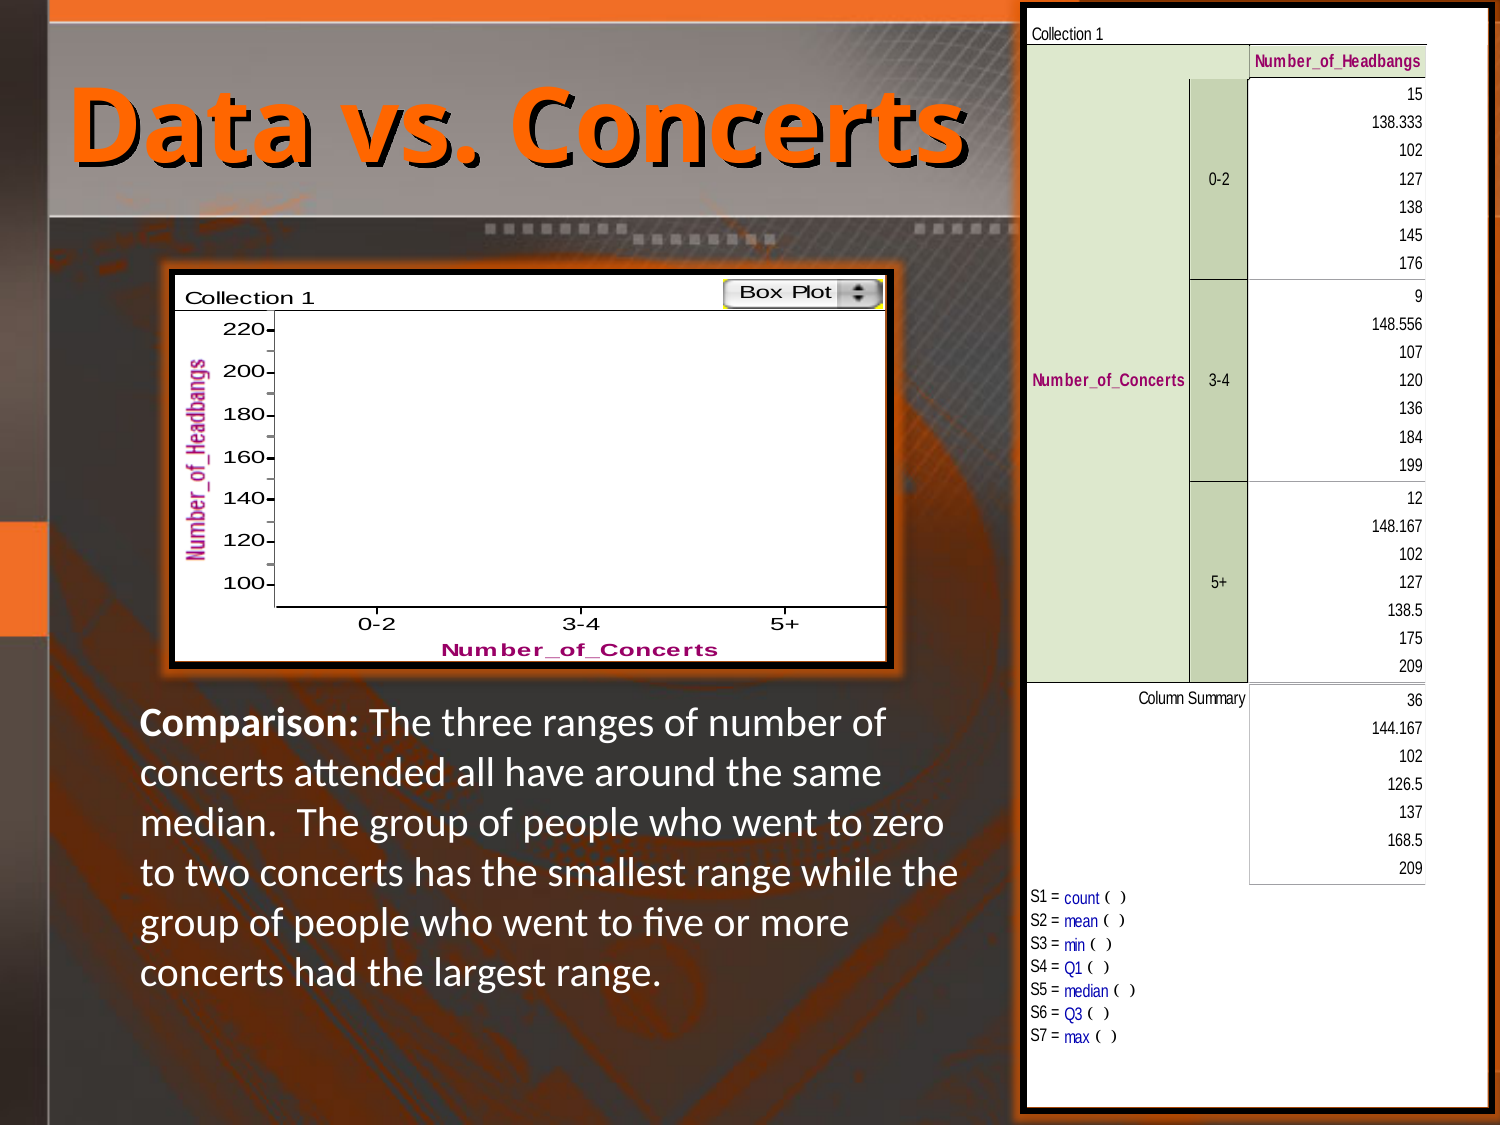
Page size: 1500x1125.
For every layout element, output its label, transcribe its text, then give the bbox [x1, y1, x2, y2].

title Data vs. Concerts [49, 37, 1007, 206]
picture [1026, 7, 1490, 1109]
picture [0, 0, 1012, 1125]
text_box Comparison: The three ranges of number of concerts attended all have around the same median. The group of people who went to zero to two concerts has the smallest range while the group of people who went to five or more concerts had the largest range. [125, 687, 988, 1003]
